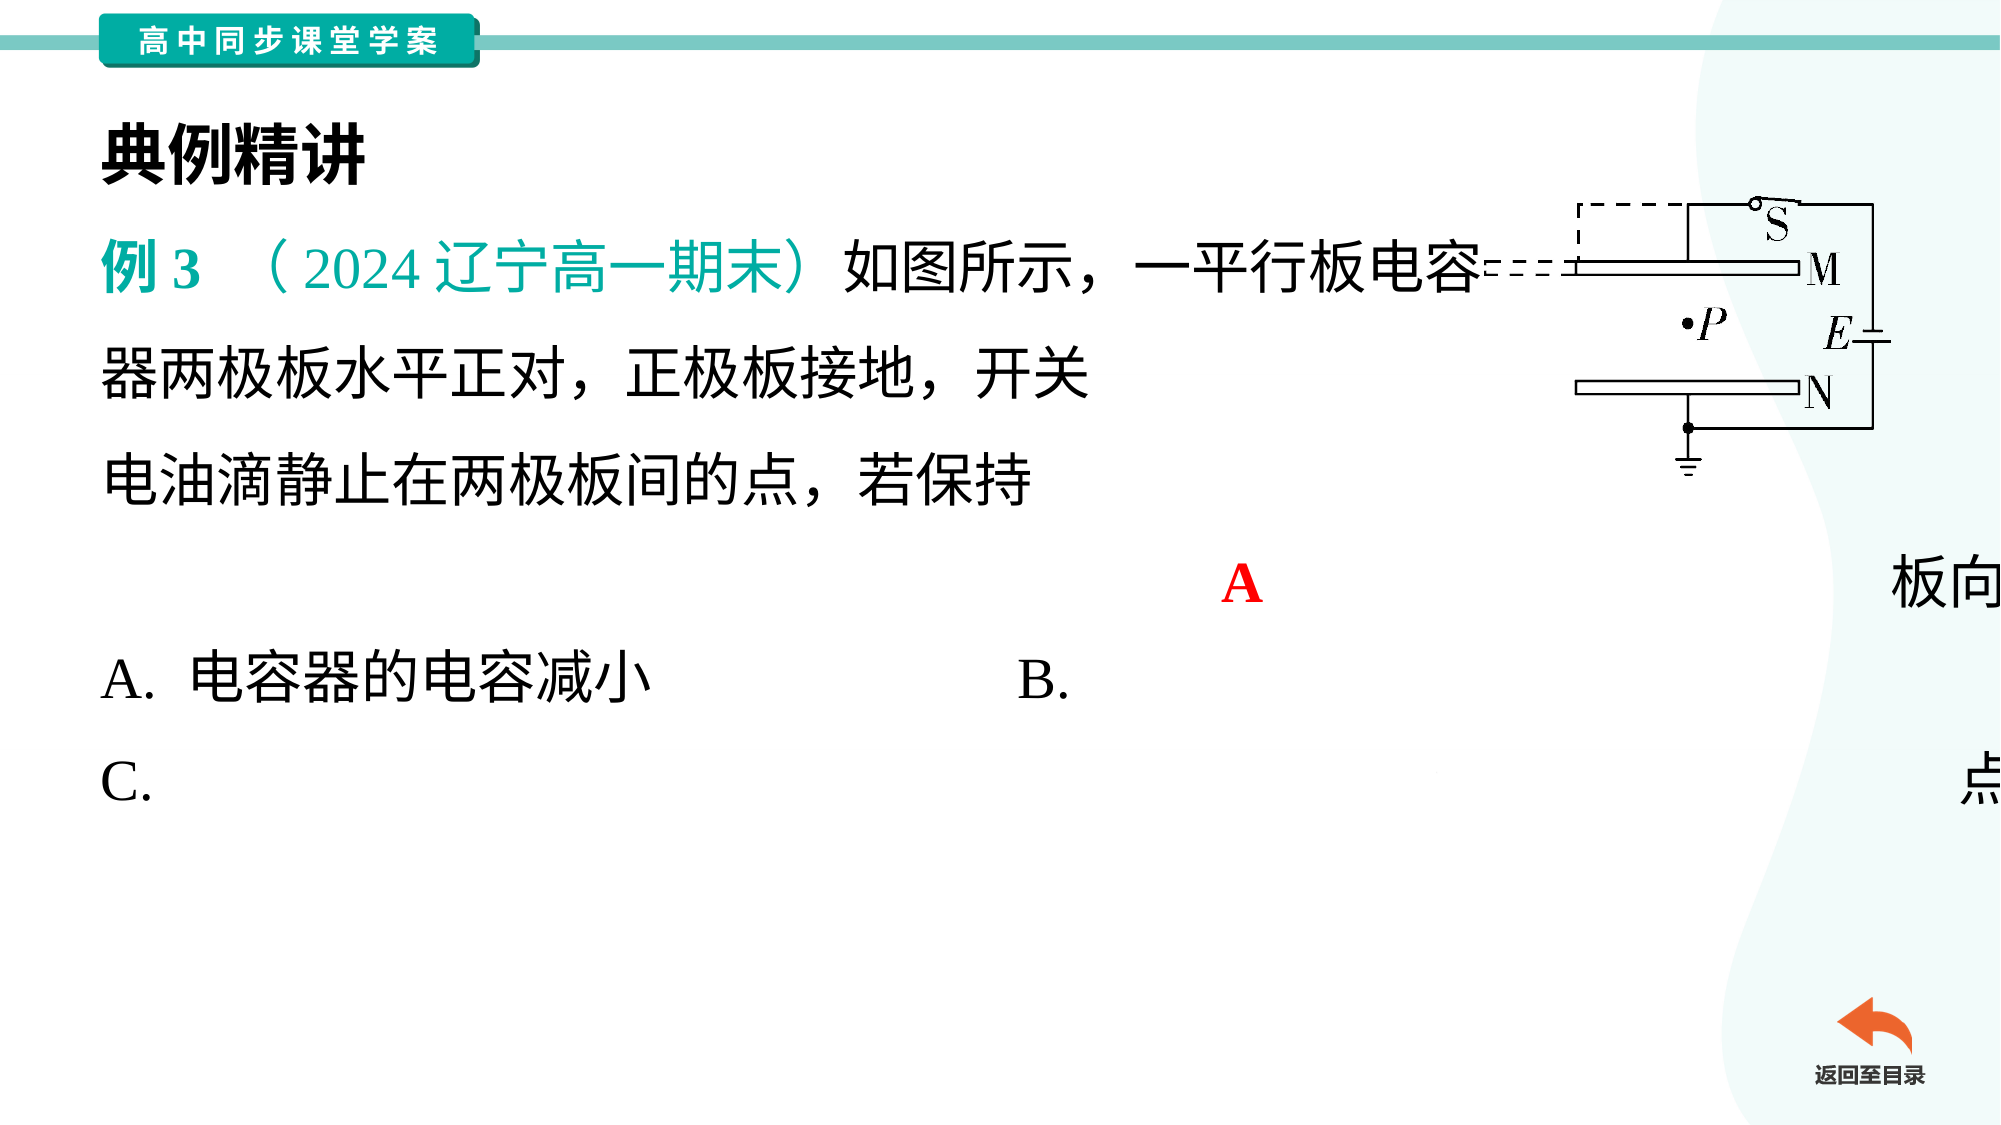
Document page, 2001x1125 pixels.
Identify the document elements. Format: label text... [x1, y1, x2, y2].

text_box 典例精讲 [100, 76, 1899, 254]
picture [1972, 773, 2000, 783]
text_box A [1199, 510, 1285, 604]
picture [0, 0, 2000, 1125]
picture [1989, 761, 2000, 769]
